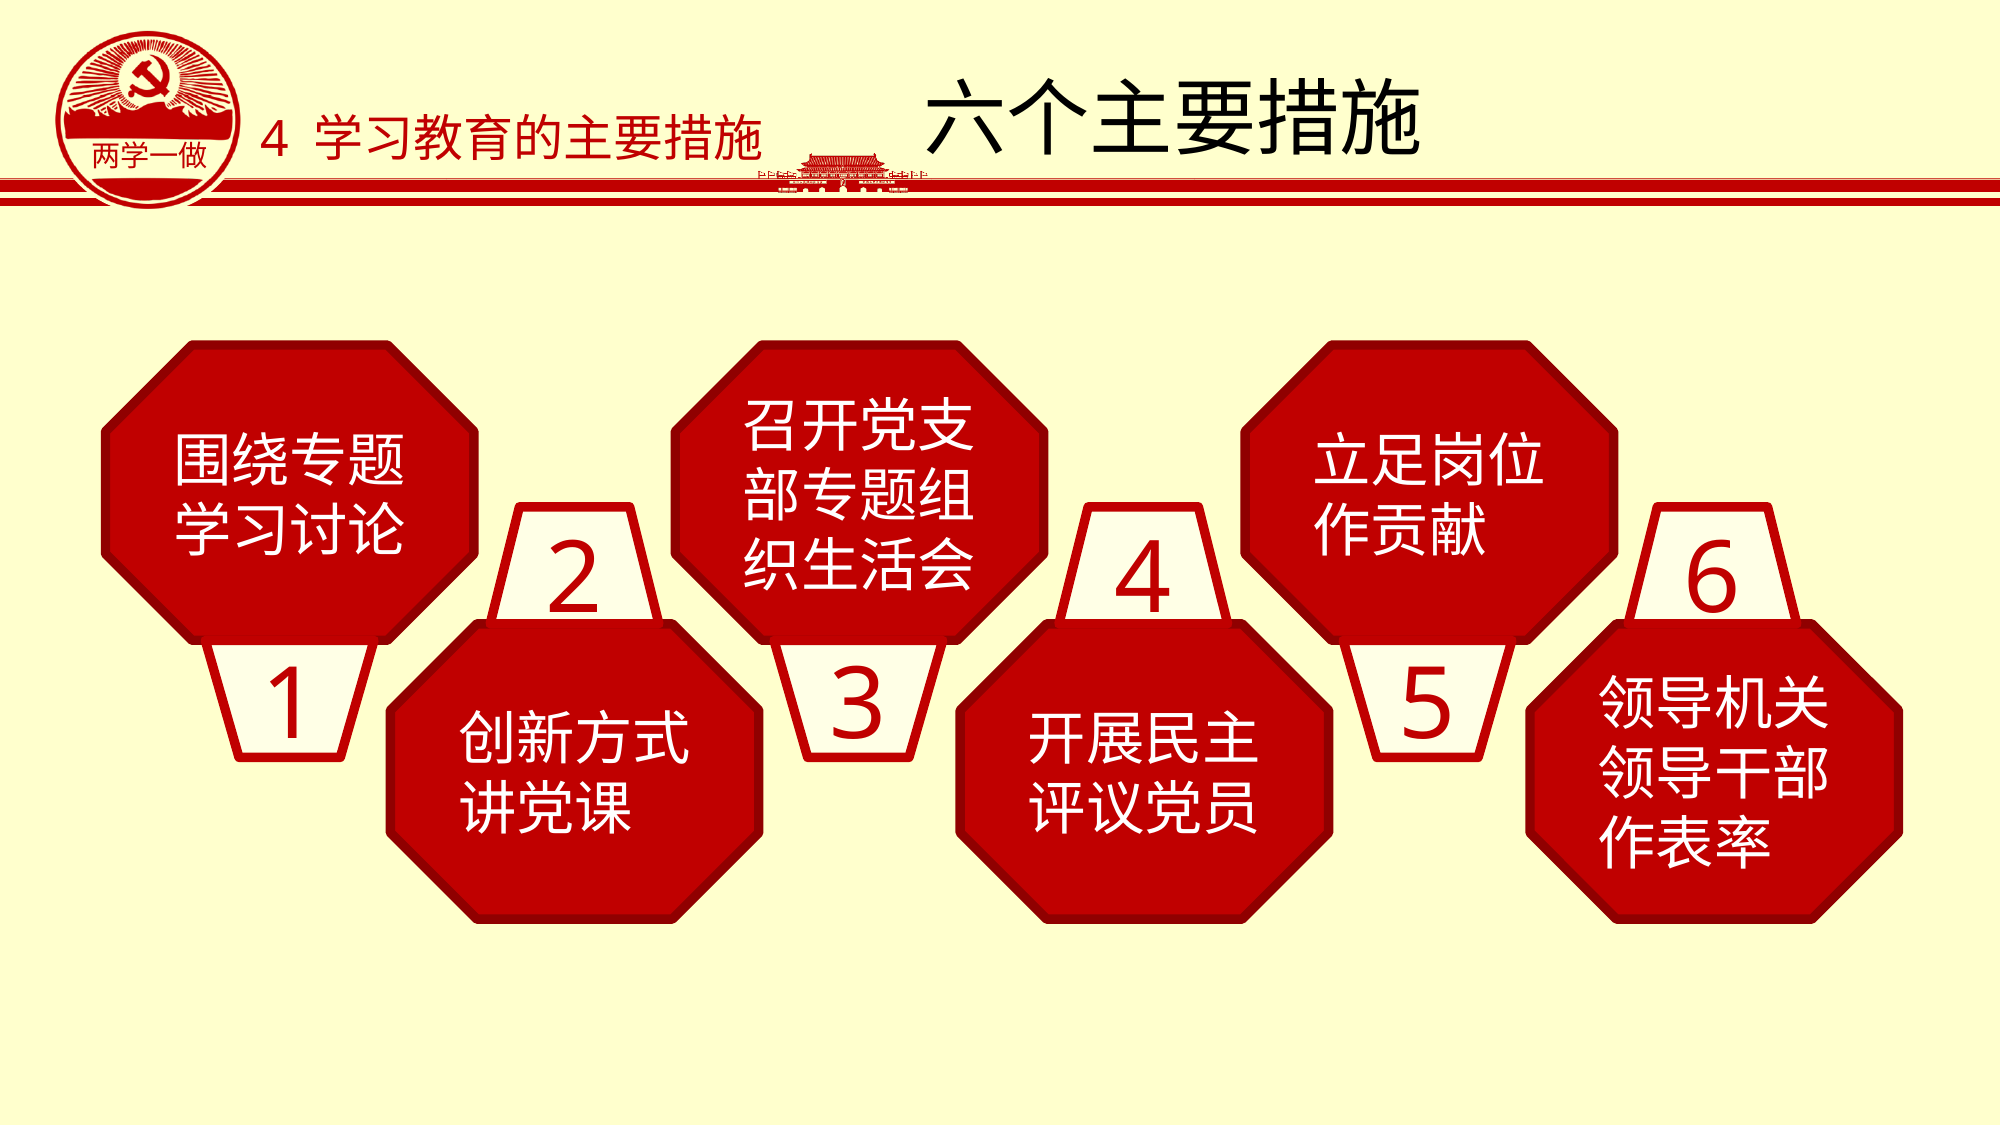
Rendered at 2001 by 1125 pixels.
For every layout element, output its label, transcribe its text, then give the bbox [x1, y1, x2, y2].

title 六个主要措施 [919, 56, 1983, 188]
list 4 学习教育的主要措施 [255, 97, 798, 183]
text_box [675, 345, 1044, 758]
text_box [1245, 345, 1614, 758]
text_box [1529, 506, 1899, 920]
picture [0, 9, 2000, 228]
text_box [960, 506, 1329, 920]
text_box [105, 345, 474, 758]
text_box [390, 506, 759, 920]
